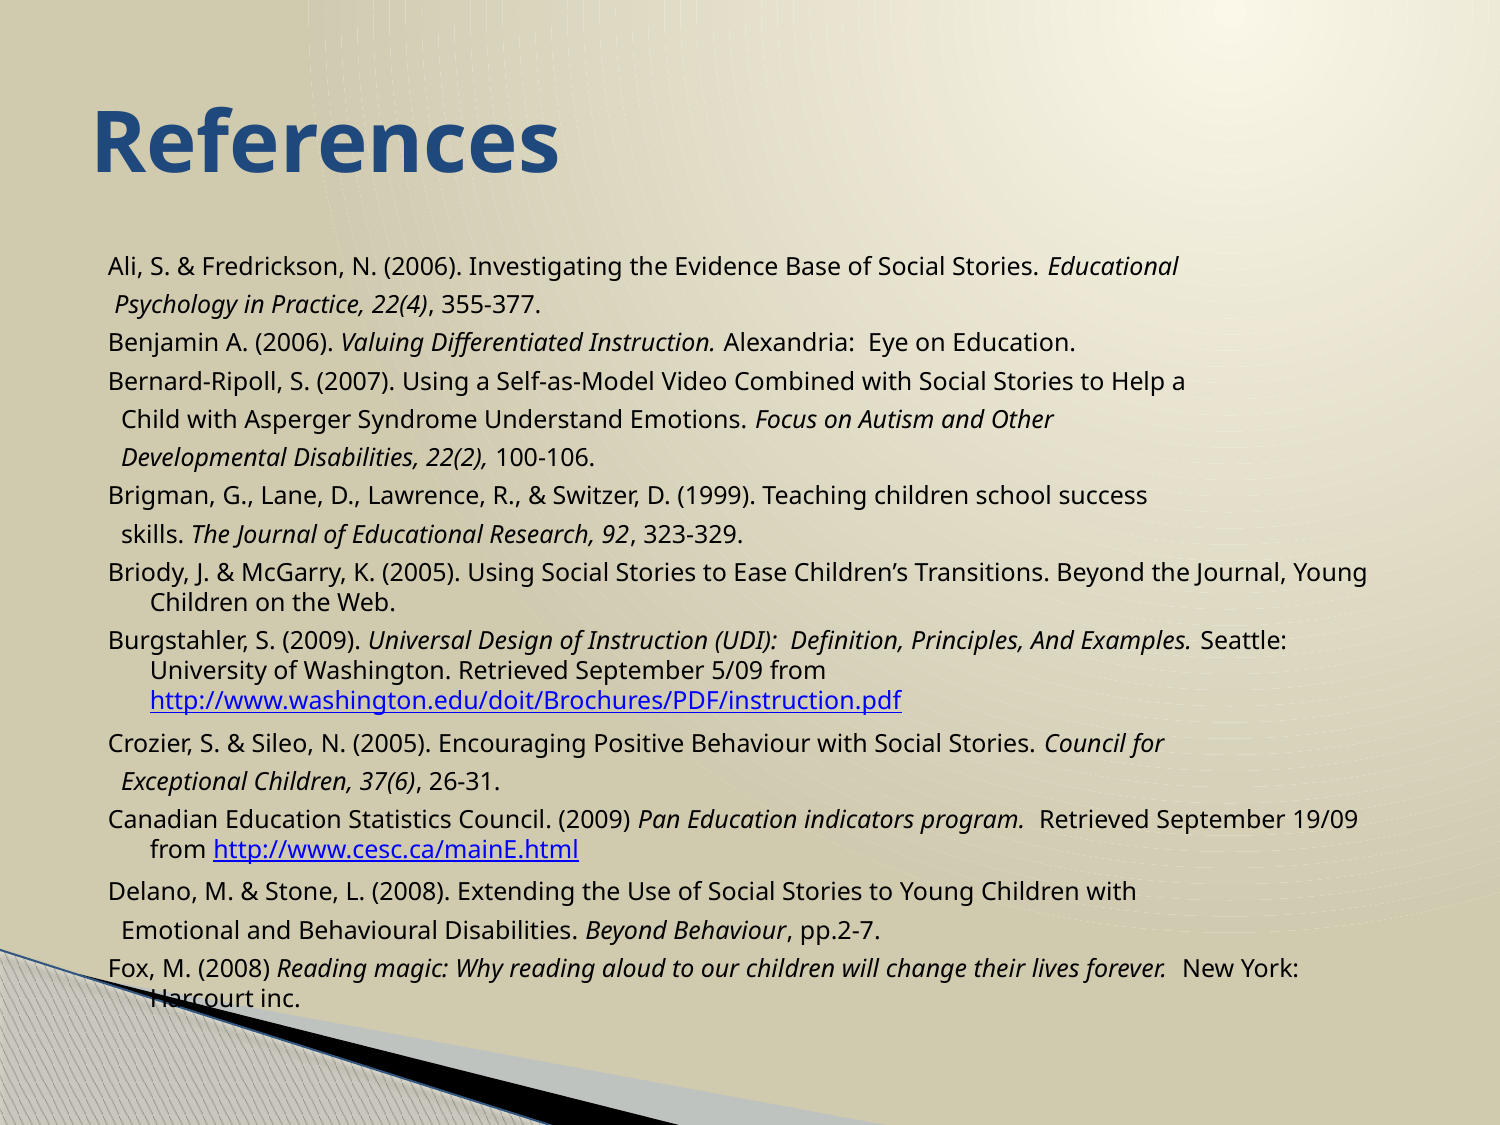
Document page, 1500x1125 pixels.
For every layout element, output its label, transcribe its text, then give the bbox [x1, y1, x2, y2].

list Ali, S. & Fredrickson, N. (2006). Investigating the Evidence Base of Social Stories. Educational Psychology in Practice, 22(4), 355-377. Benjamin A. (2006). Valuing Differentiated Instruction. Alexandria: Eye on Education. Bernard-Ripoll, S. (2007). Using a Self-as-Model Video Combined with Social Stories to Help a Child with Asperger Syndrome Understand Emotions. Focus on Autism and Other Developmental Disabilities, 22(2), 100-106. Brigman, G., Lane, D., Lawrence, R., & Switzer, D. (1999). Teaching children school success skills. The Journal of Educational Research, 92, 323-329. Briody, J. & McGarry, K. (2005). Using Social Stories to Ease Children’s Transitions. Beyond the Journal, Young Children on the Web. Burgstahler, S. (2009). Universal Design of Instruction (UDI): Definition, Principles, And Examples. Seattle: University of Washington. Retrieved September 5/09 from http://www.washington.edu/doit/Brochures/PDF/instruction.pdf Crozier, S. & Sileo, N. (2005). Encouraging Positive Behaviour with Social Stories. Council for Exceptional Children, 37(6), 26-31. Canadian Education Statistics Council. (2009) Pan Education indicators program. Retrieved September 19/09 from http://www.cesc.ca/mainE.html Delano, M. & Stone, L. (2008). Extending the Use of Social Stories to Young Children with Emotional and Behavioural Disabilities. Beyond Behaviour, pp.2-7. Fox, M. (2008) Reading magic: Why reading aloud to our children will change their lives forever. New York: Harcourt inc. [74, 242, 1426, 986]
title References [75, 45, 1425, 233]
